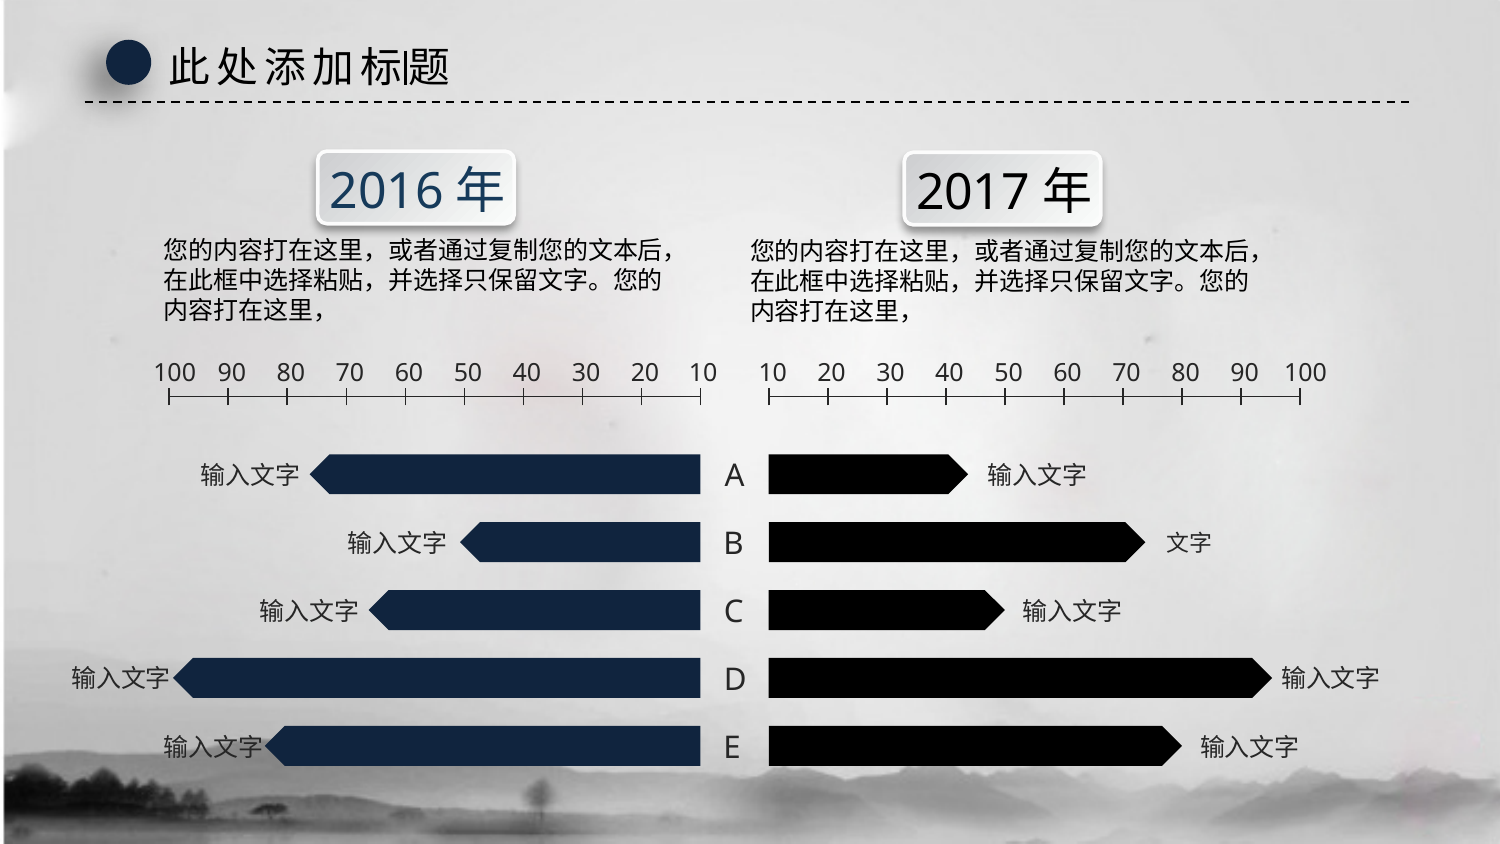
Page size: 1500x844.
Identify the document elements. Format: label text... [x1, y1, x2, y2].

text_box E [712, 721, 753, 770]
text_box 20 [805, 350, 858, 385]
text_box 60 [1042, 350, 1094, 385]
text_box 输入文字 [152, 725, 275, 767]
text_box [766, 520, 1148, 565]
text_box [766, 588, 1007, 633]
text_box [317, 150, 515, 227]
text_box 输入文字 [1269, 656, 1393, 698]
text_box 输入文字 [976, 453, 1099, 496]
text_box 70 [324, 350, 376, 385]
text_box [275, 723, 703, 768]
text_box 30 [864, 350, 917, 385]
text_box 10 [747, 350, 799, 393]
text_box 您的内容打在这里，或者通过复制您的文本后，在此框中选择粘贴，并选择只保留文字。您的内容打在这里， [148, 227, 701, 332]
text_box D [712, 653, 759, 702]
text_box 50 [442, 350, 494, 385]
picture [0, 0, 1500, 844]
text_box 20 [619, 350, 671, 385]
text_box 40 [924, 350, 976, 385]
text_box 您的内容打在这里，或者通过复制您的文本后，在此框中选择粘贴，并选择只保留文字。您的内容打在这里， [735, 228, 1287, 333]
text_box 输入文字 [248, 589, 372, 631]
text_box 输入文字 [59, 656, 183, 698]
text_box 文字 [1154, 523, 1224, 562]
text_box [903, 152, 1101, 228]
text_box 70 [1101, 350, 1153, 385]
text_box [766, 723, 1185, 768]
text_box B [712, 517, 755, 567]
text_box A [713, 449, 756, 499]
text_box 100 [142, 350, 208, 393]
text_box 40 [501, 350, 553, 385]
text_box C [712, 585, 756, 634]
text_box 100 [1272, 350, 1339, 393]
text_box [766, 452, 971, 497]
text_box 输入文字 [336, 521, 460, 563]
text_box 80 [265, 350, 317, 385]
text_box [768, 387, 1301, 406]
text_box 90 [1219, 350, 1271, 385]
text_box 输入文字 [1010, 589, 1134, 631]
text_box [766, 655, 1269, 700]
text_box 50 [983, 350, 1035, 385]
text_box 输入文字 [1188, 725, 1312, 767]
text_box [104, 37, 153, 87]
text_box 90 [208, 350, 258, 385]
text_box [168, 387, 701, 406]
text_box [460, 520, 703, 565]
text_box 此处添加标题 [153, 33, 466, 99]
text_box 80 [1160, 350, 1212, 385]
text_box [372, 588, 703, 633]
text_box 30 [560, 350, 612, 385]
text_box 10 [677, 350, 729, 393]
text_box 输入文字 [188, 453, 312, 496]
text_box [183, 655, 703, 700]
text_box 60 [383, 350, 435, 385]
text_box [312, 452, 703, 497]
